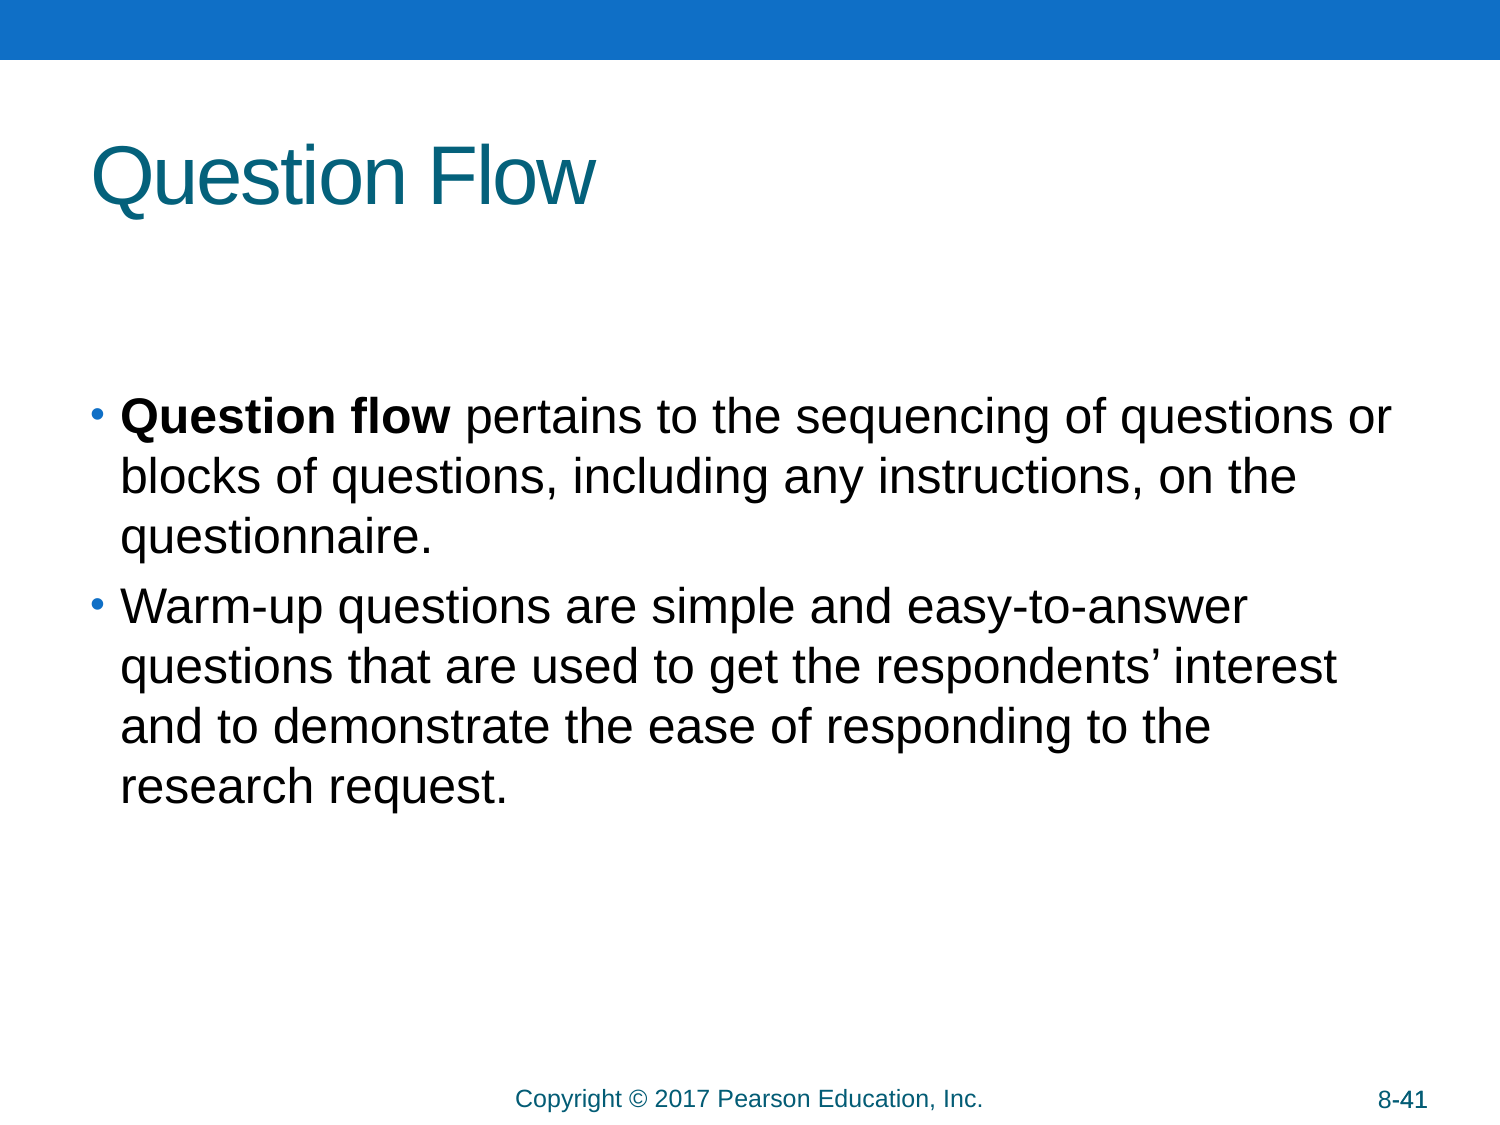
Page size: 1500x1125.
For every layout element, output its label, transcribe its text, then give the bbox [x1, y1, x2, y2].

title Question Flow [75, 90, 1425, 253]
list Question flow pertains to the sequencing of questions or blocks of questions, including any instructions, on the questionnaire. Warm-up questions are simple and easy-to-answer questions that are used to get the respondents’ interest and to demonstrate the ease of responding to the research request. [75, 376, 1425, 1125]
